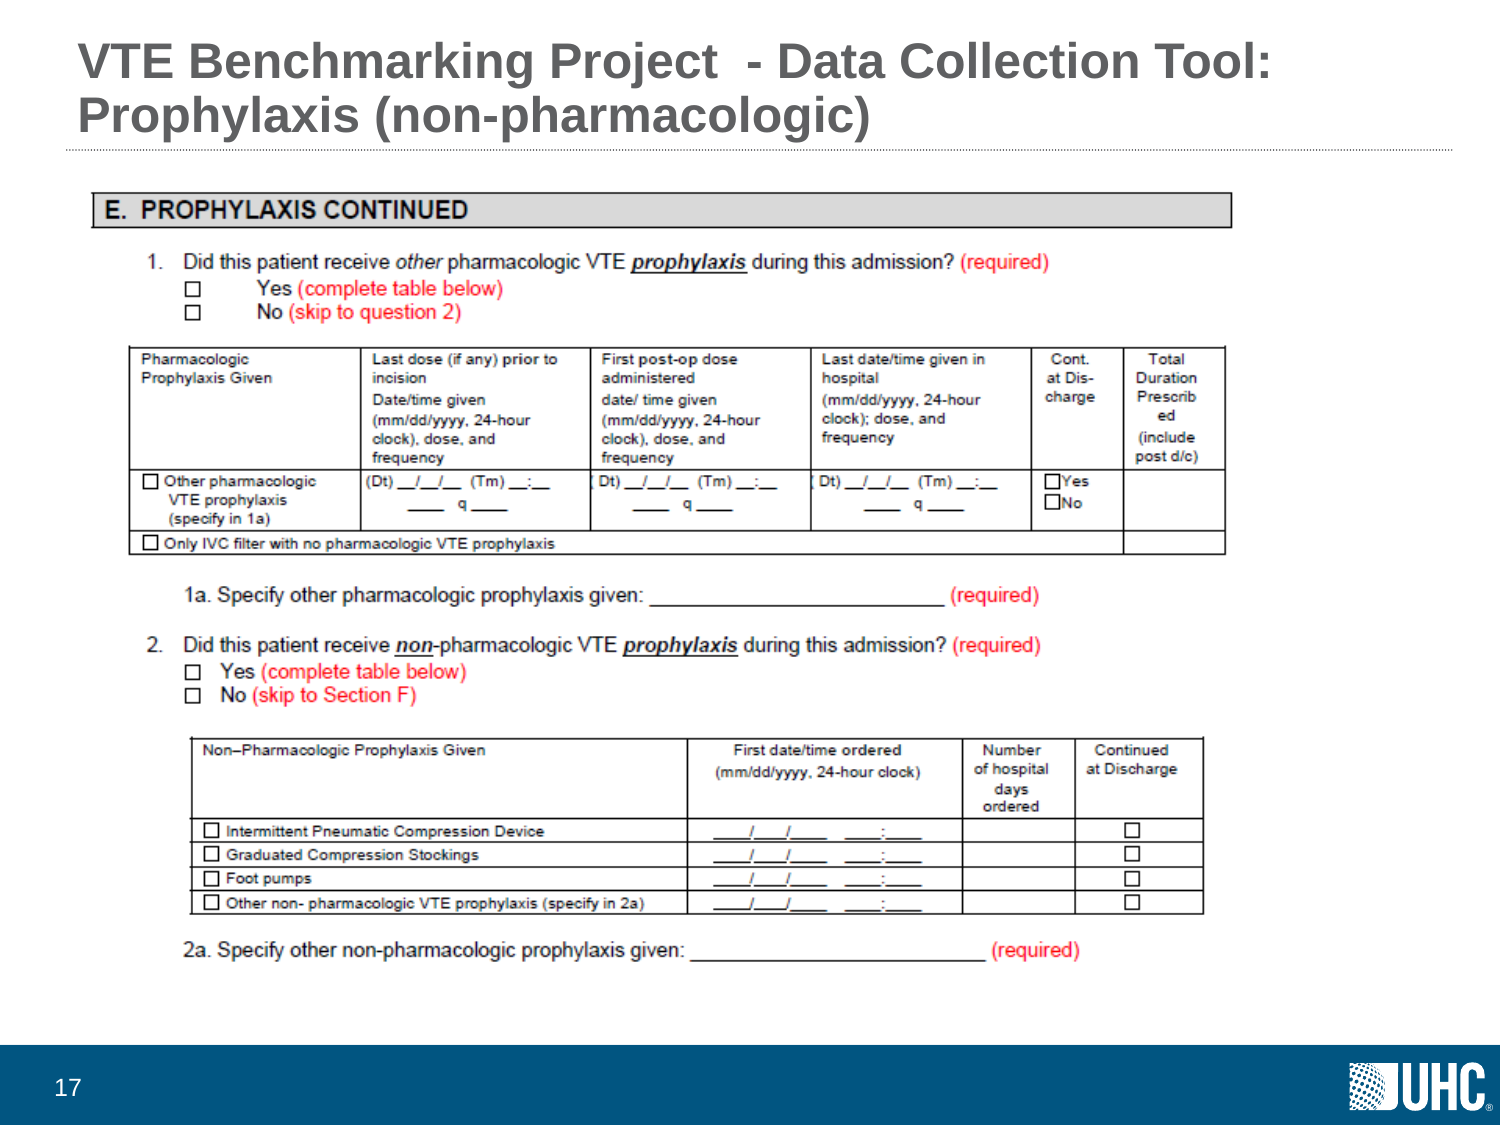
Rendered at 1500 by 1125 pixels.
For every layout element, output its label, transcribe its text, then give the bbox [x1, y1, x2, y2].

slide_number 16 [26, 1063, 110, 1111]
picture [0, 0, 1500, 1045]
title VTE Benchmarking Project - Data Collection Tool: Prophylaxis (non-pharmacologic) [69, 7, 1453, 144]
